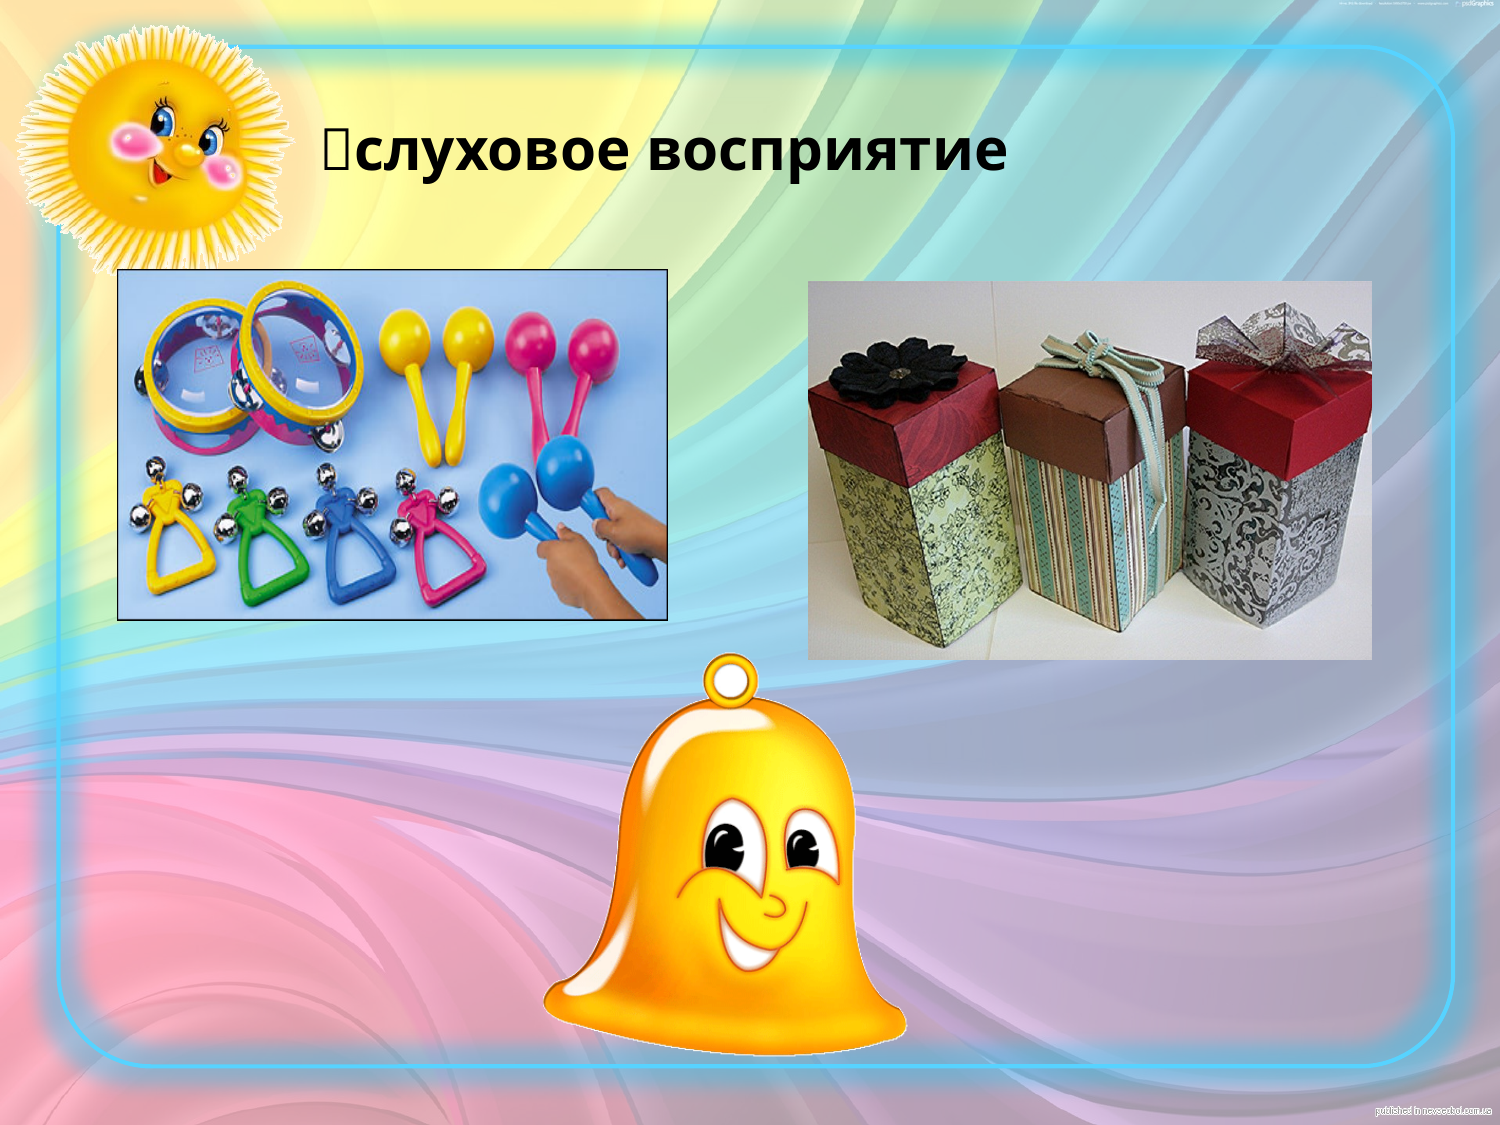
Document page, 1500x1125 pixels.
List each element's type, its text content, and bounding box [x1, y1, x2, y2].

picture [11, 11, 669, 622]
picture [538, 280, 1372, 1067]
text_box слуховое восприятие [304, 35, 1231, 190]
